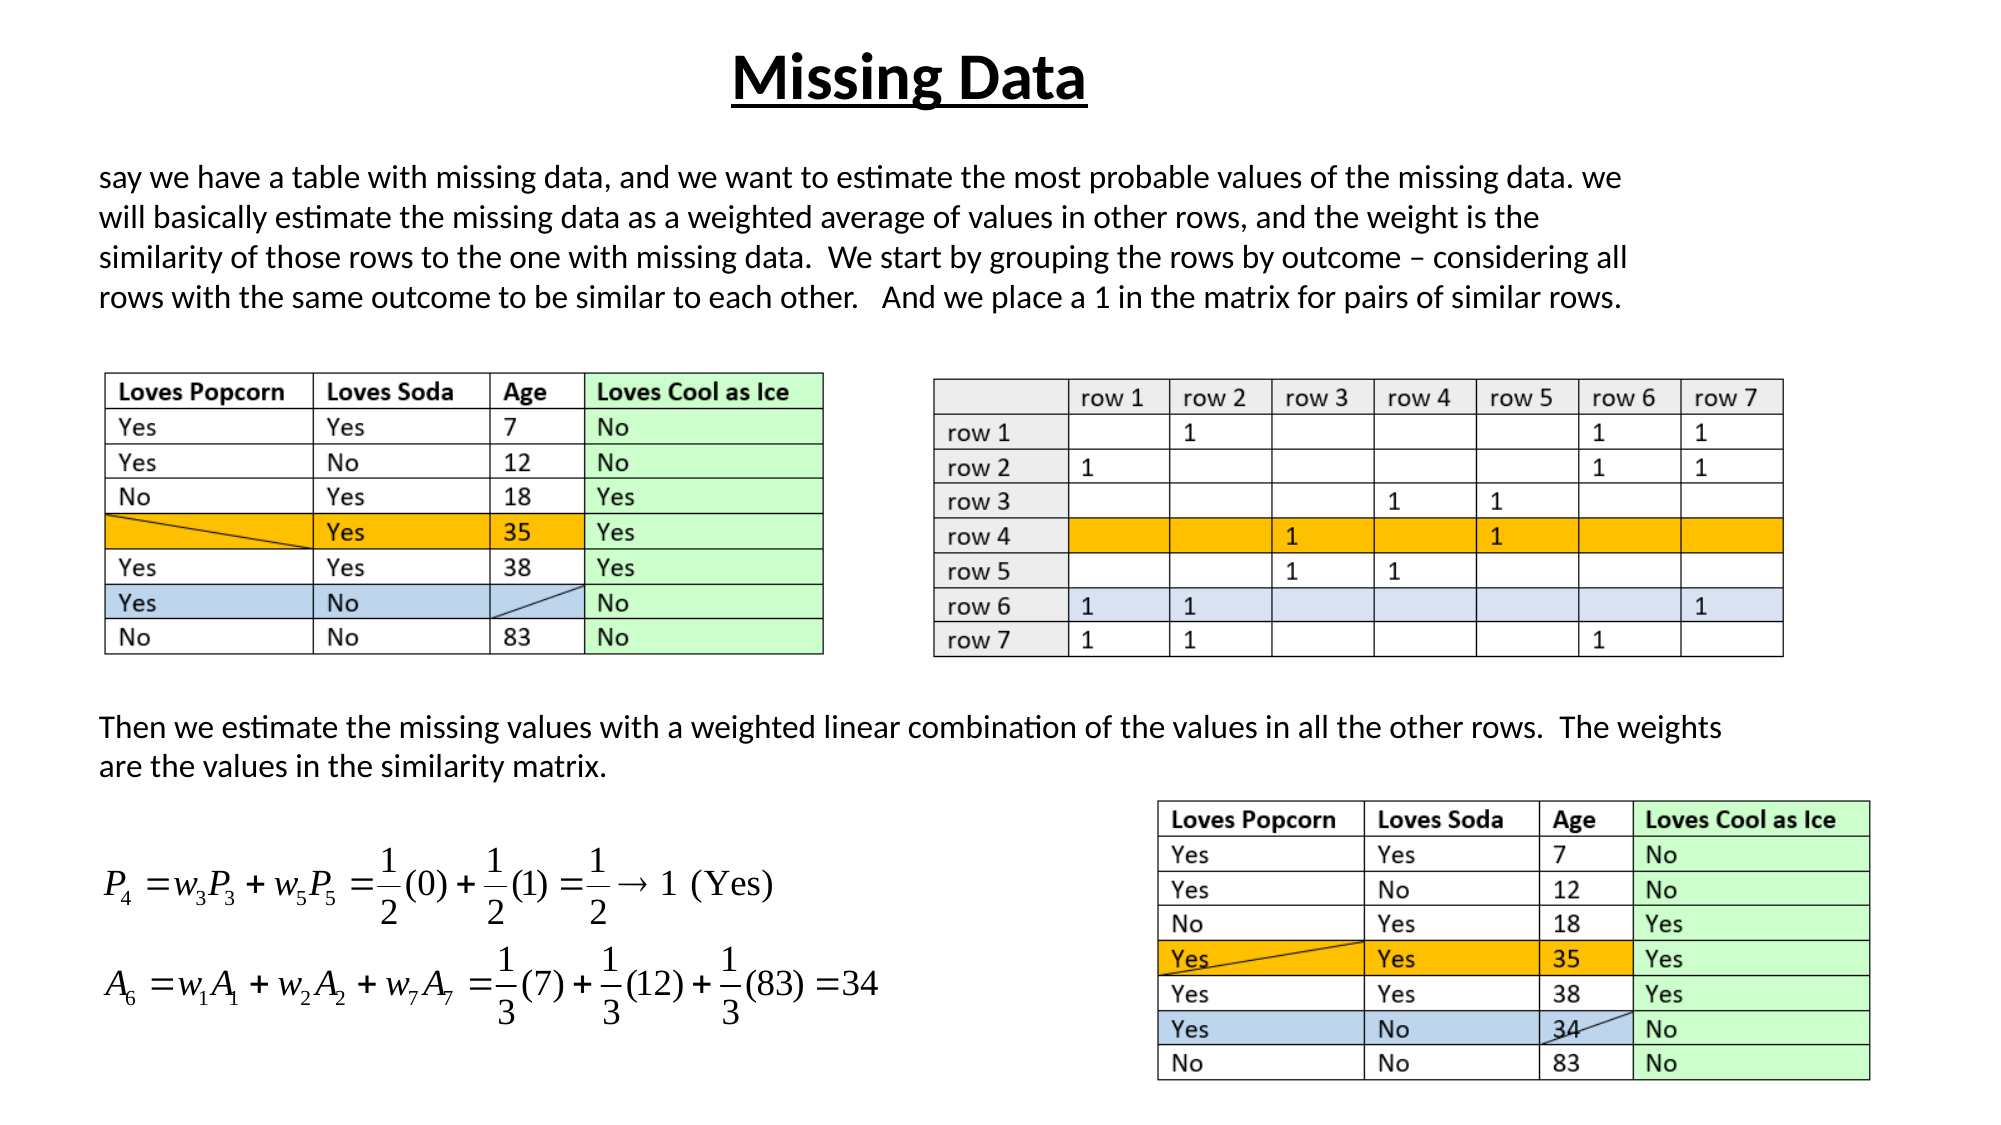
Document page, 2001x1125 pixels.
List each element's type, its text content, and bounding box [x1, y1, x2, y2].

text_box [97, 835, 886, 1034]
text_box say we have a table with missing data, and we want to estimate the most probable values of the missing data. we will basically estimate the missing data as a weighted average of values in other rows, and the weight is the similarity of those rows to the one with missing data. We start by grouping the rows by outcome – considering all rows with the same outcome to be similar to each other. And we place a 1 in the matrix for pairs of similar rows. [84, 148, 1673, 323]
picture [926, 375, 1789, 661]
text_box Then we estimate the missing values with a weighted linear combination of the values in all the other rows. The weights are the values in the similarity matrix. [84, 697, 1741, 792]
text_box Missing Data [716, 25, 1137, 121]
picture [1150, 793, 1878, 1083]
picture [97, 365, 829, 661]
